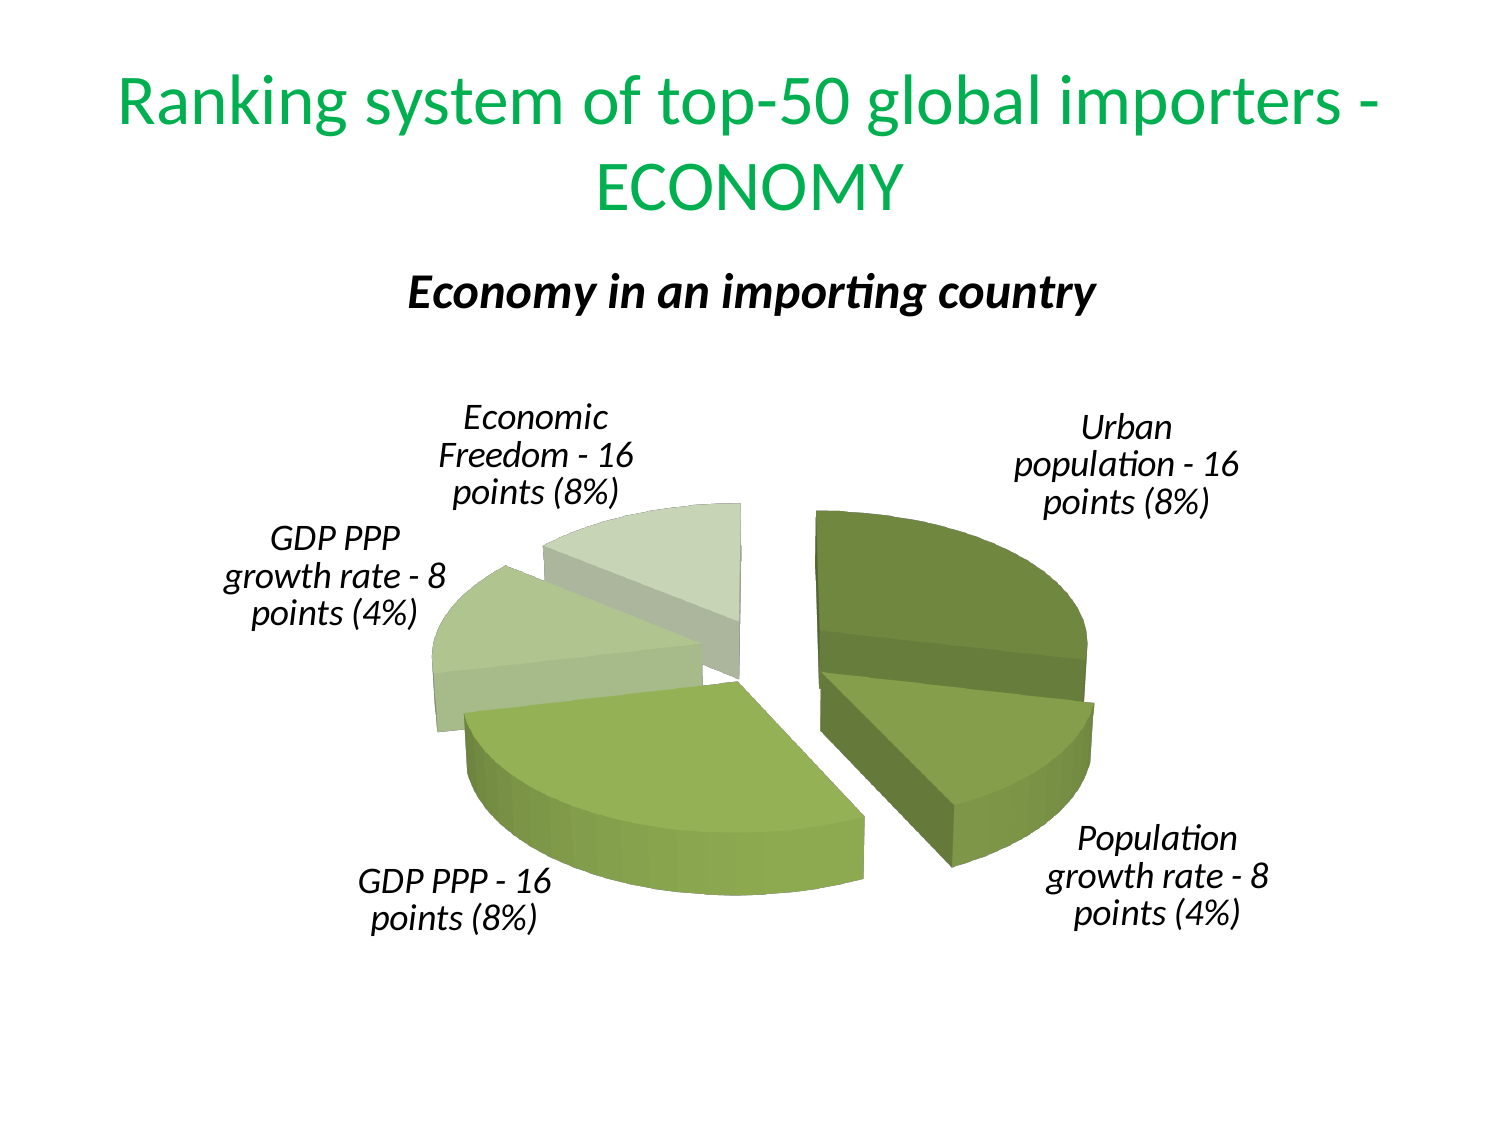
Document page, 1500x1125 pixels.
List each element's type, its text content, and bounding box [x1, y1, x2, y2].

chart [123, 231, 1381, 1059]
title Ranking system of top-50 global importers - ECONOMY [75, 45, 1425, 233]
